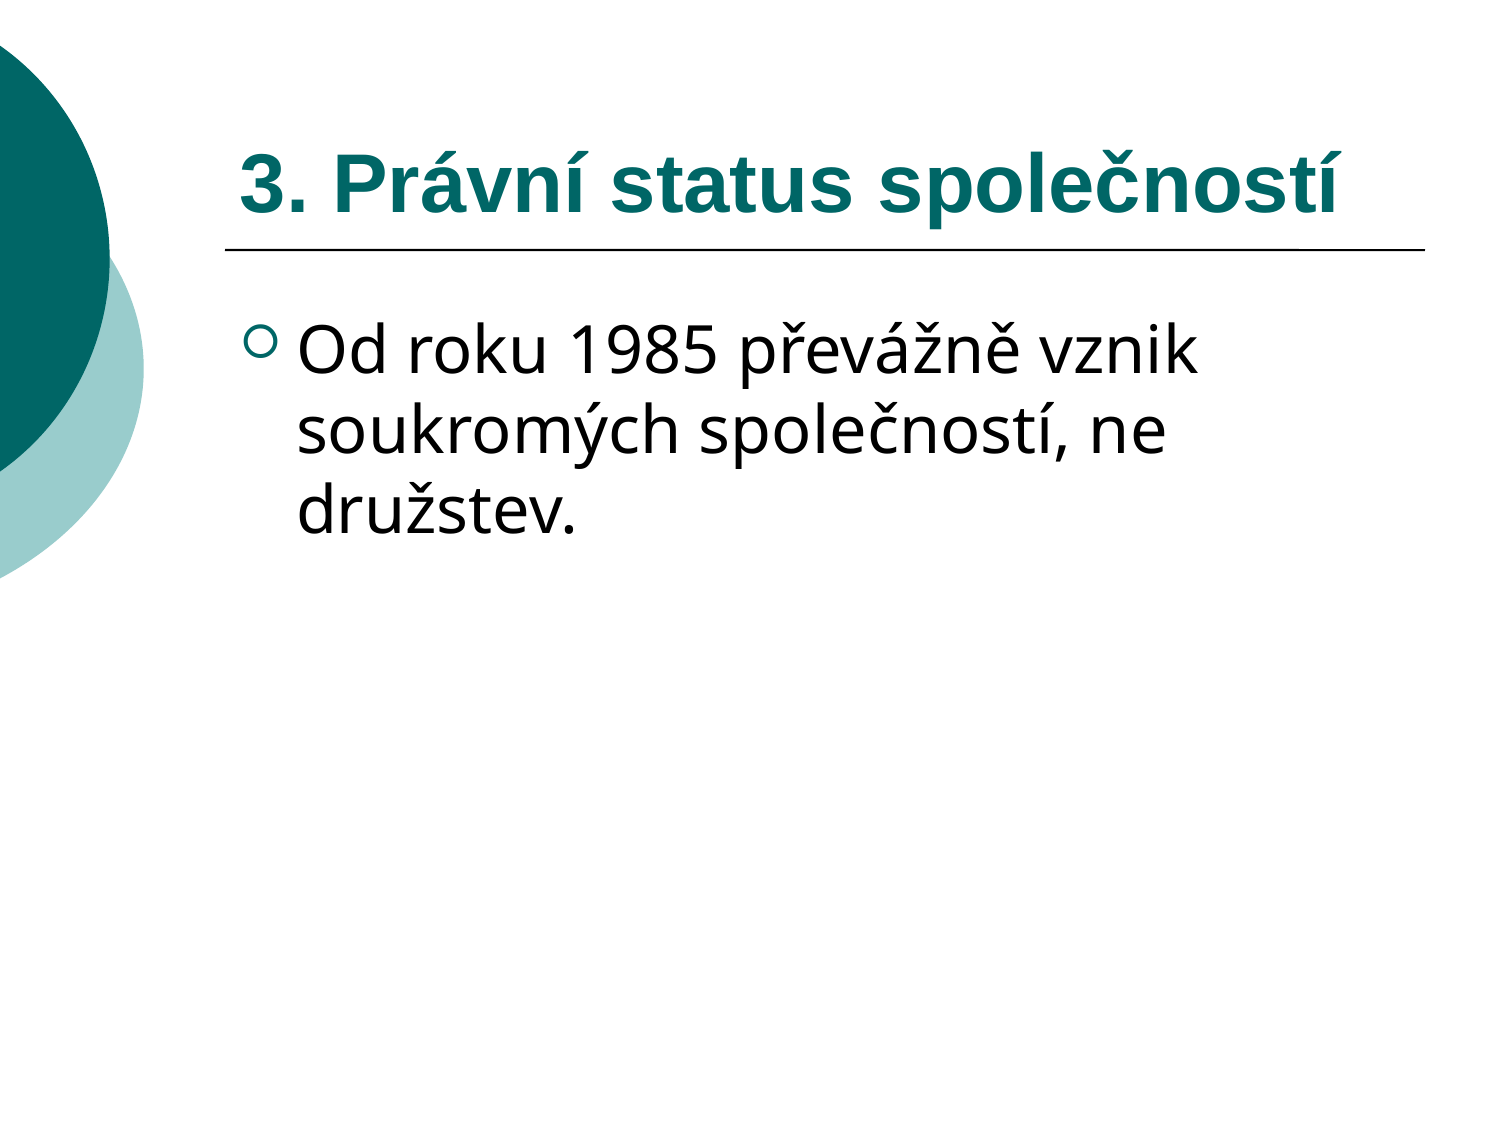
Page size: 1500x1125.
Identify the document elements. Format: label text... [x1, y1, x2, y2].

list Od roku 1985 převážně vznik soukromých společností, ne družstev. [224, 299, 1425, 975]
title 3. Právní status společností [224, 49, 1425, 237]
